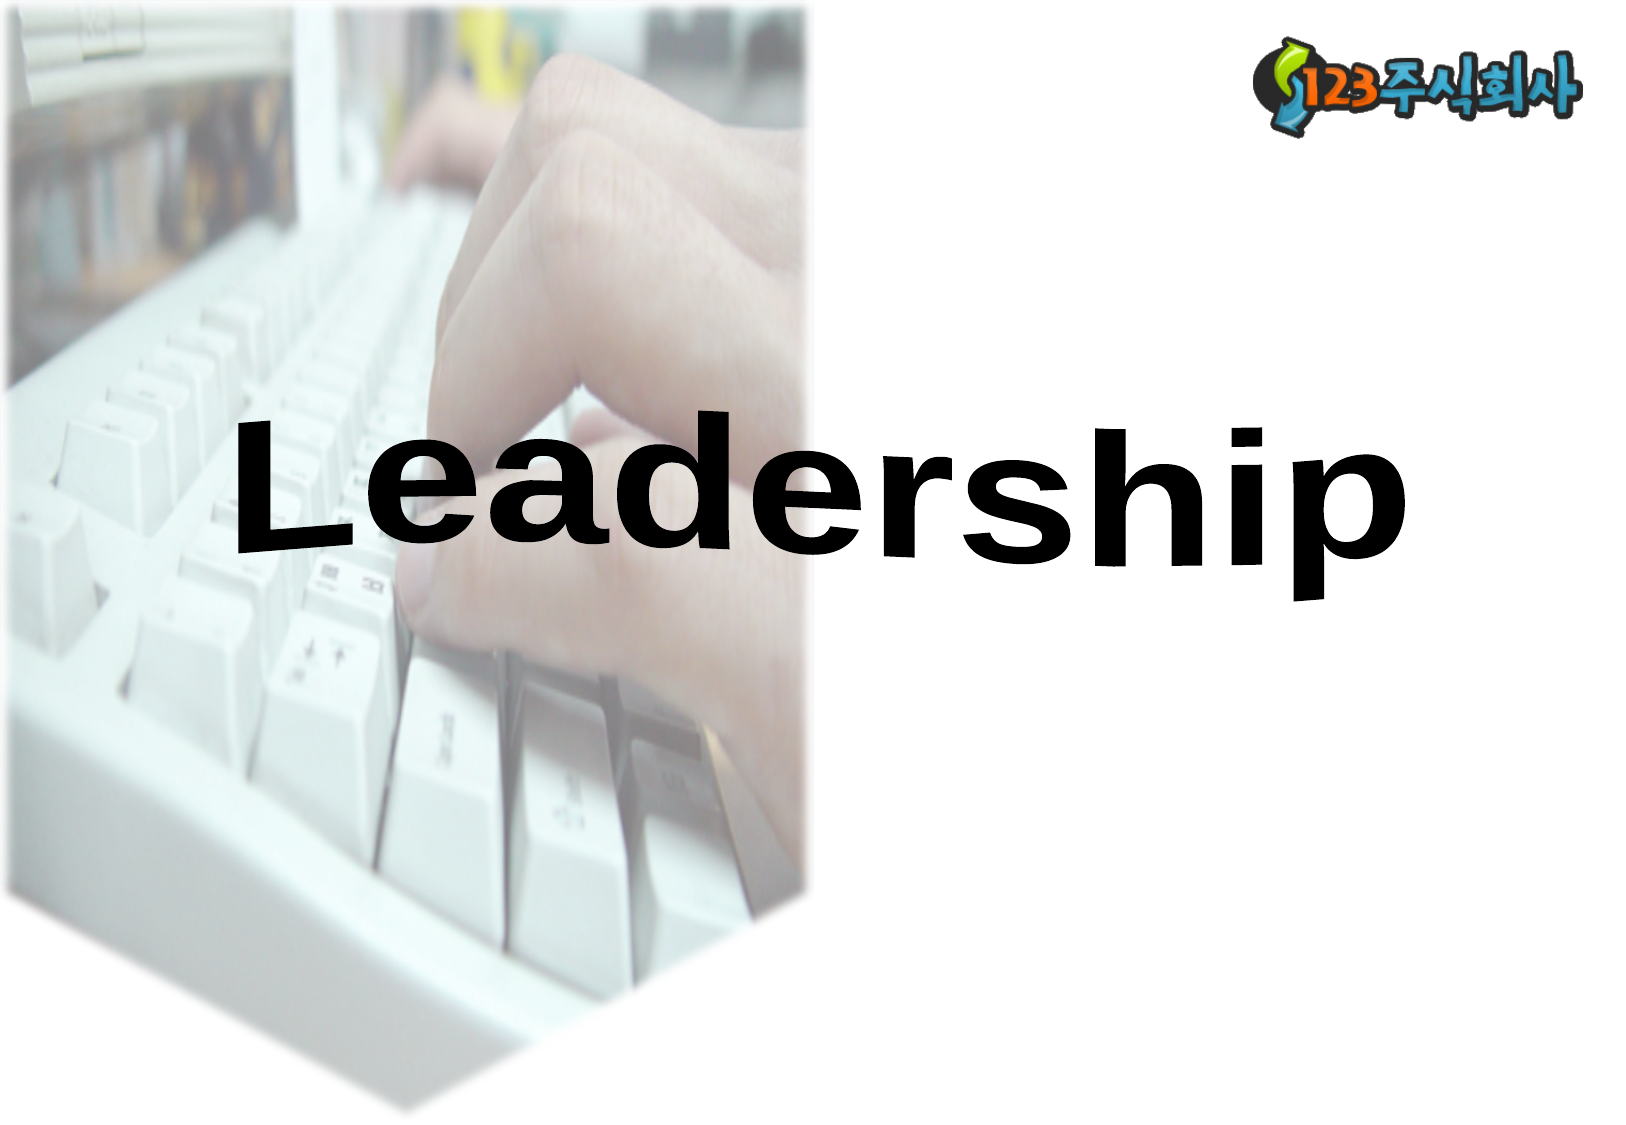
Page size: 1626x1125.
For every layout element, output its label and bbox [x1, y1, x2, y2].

text_box [15, 15, 798, 1103]
picture [1236, 19, 1599, 154]
